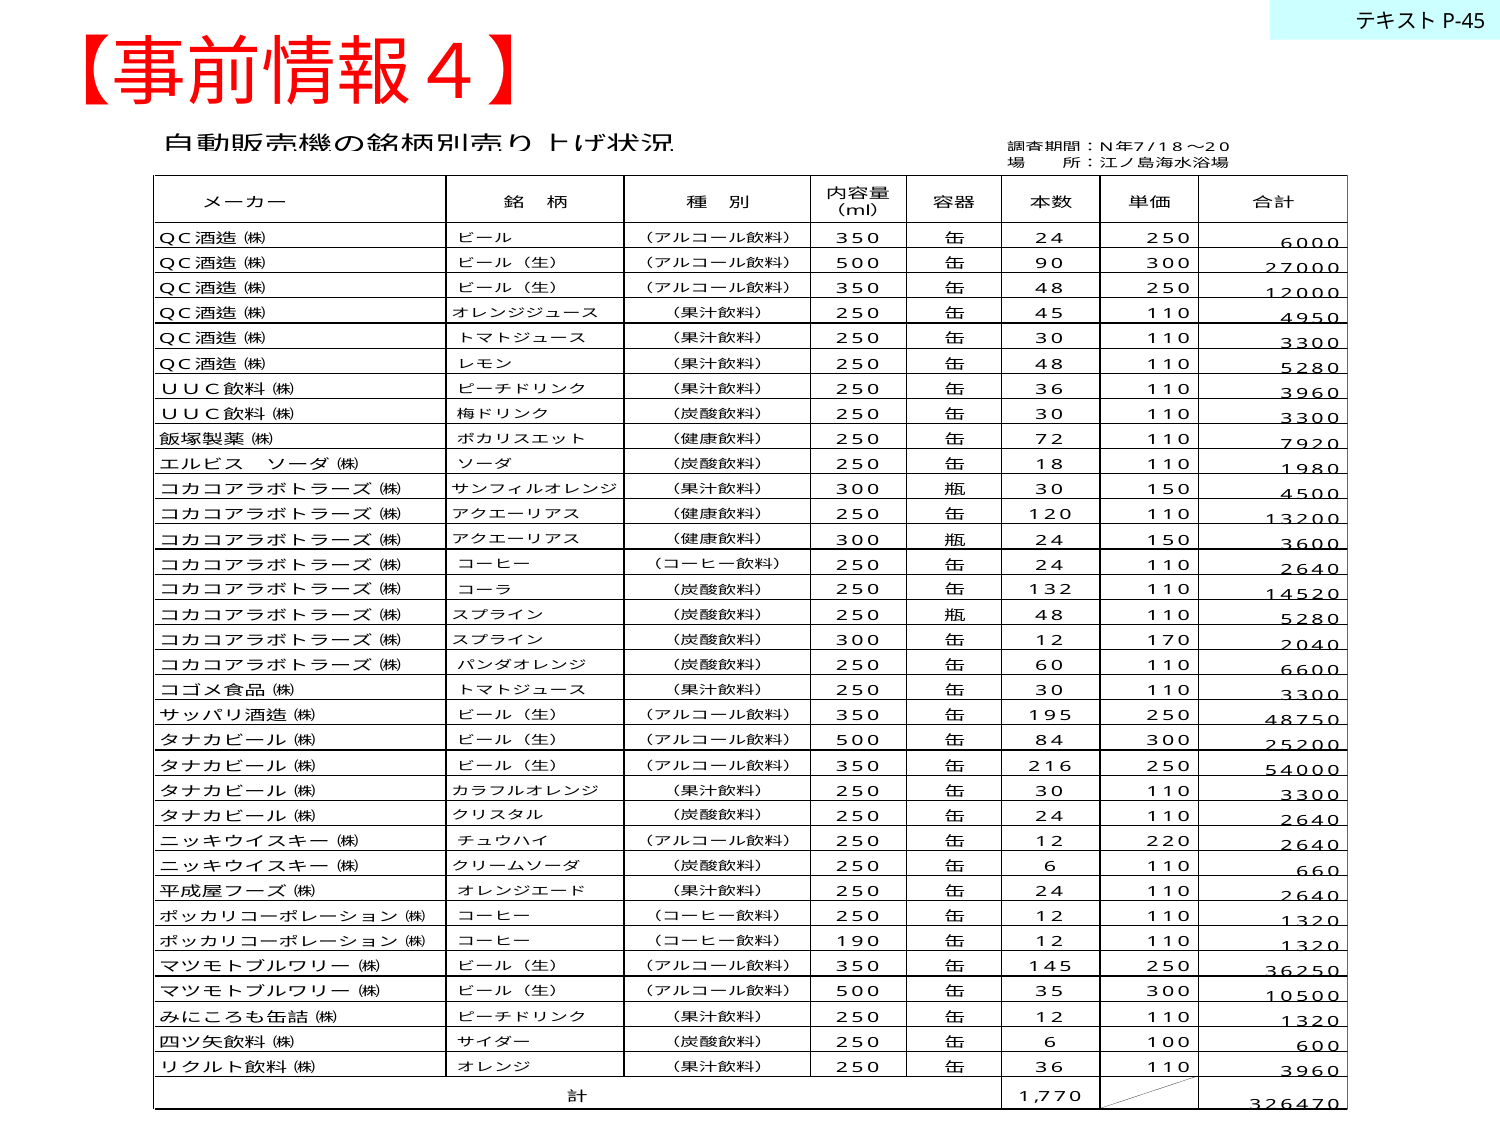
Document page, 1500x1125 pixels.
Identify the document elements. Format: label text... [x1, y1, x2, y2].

text_box 【事前情報４】 [36, 23, 656, 114]
picture [152, 125, 1350, 1125]
text_box テキストP-45 [1269, 0, 1500, 40]
